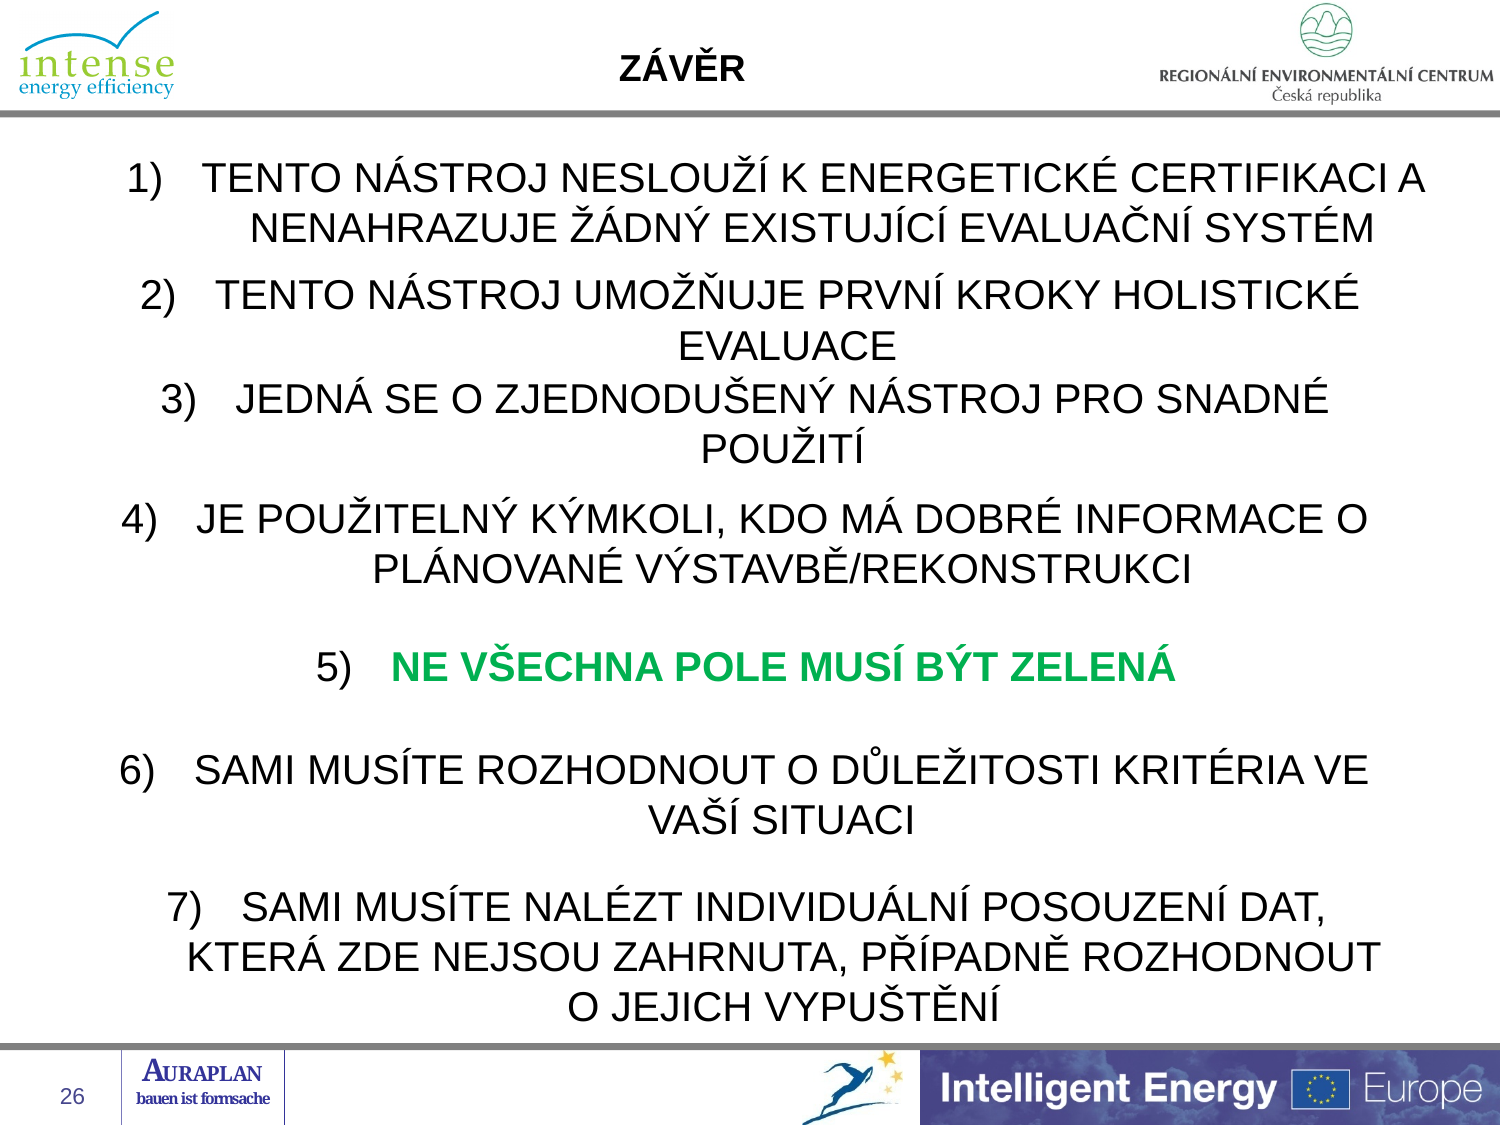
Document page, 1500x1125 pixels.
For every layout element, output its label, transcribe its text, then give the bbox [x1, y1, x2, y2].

text_box 5) NE VŠECHNA POLE MUSÍ BÝT ZELENÁ [83, 604, 1410, 726]
text_box SAMI MUSÍTE NALÉZT INDIVIDUÁLNÍ POSOUZENÍ DAT, KTERÁ ZDE NEJSOU ZAHRNUTA, PŘÍPADNĚ ROZHODNOUT O JEJICH VYPUŠTĚNÍ [82, 876, 1410, 1033]
picture [1160, 2, 1494, 105]
text_box 2) TENTO NÁSTROJ UMOŽŇUJE PRVNÍ KROKY HOLISTICKÉ EVALUACE [50, 257, 1450, 379]
text_box 3) JEDNÁ SE O ZJEDNODUŠENÝ NÁSTROJ PRO SNADNÉ POUŽITÍ [81, 379, 1409, 481]
text_box SAMI MUSÍTE ROZHODNOUT O DŮLEŽITOSTI KRITÉRIA VE VAŠÍ SITUACI [80, 732, 1408, 854]
text_box 4) JE POUŽITELNÝ KÝMKOLI, KDO MÁ DOBRÉ INFORMACE O PLÁNOVANÉ VÝSTAVBĚ/REKONSTRUKCI [81, 481, 1409, 603]
text_box TENTO NÁSTROJ NESLOUŽÍ K ENERGETICKÉ CERTIFIKACI A NENAHRAZUJE ŽÁDNÝ EXISTUJÍCÍ EVALUAČNÍ SYSTÉM [75, 140, 1475, 262]
picture [920, 1051, 1500, 1125]
text_box 26 [0, 1074, 100, 1111]
picture [802, 1051, 903, 1125]
picture [19, 11, 174, 99]
text_box ZÁVĚR [603, 36, 761, 97]
